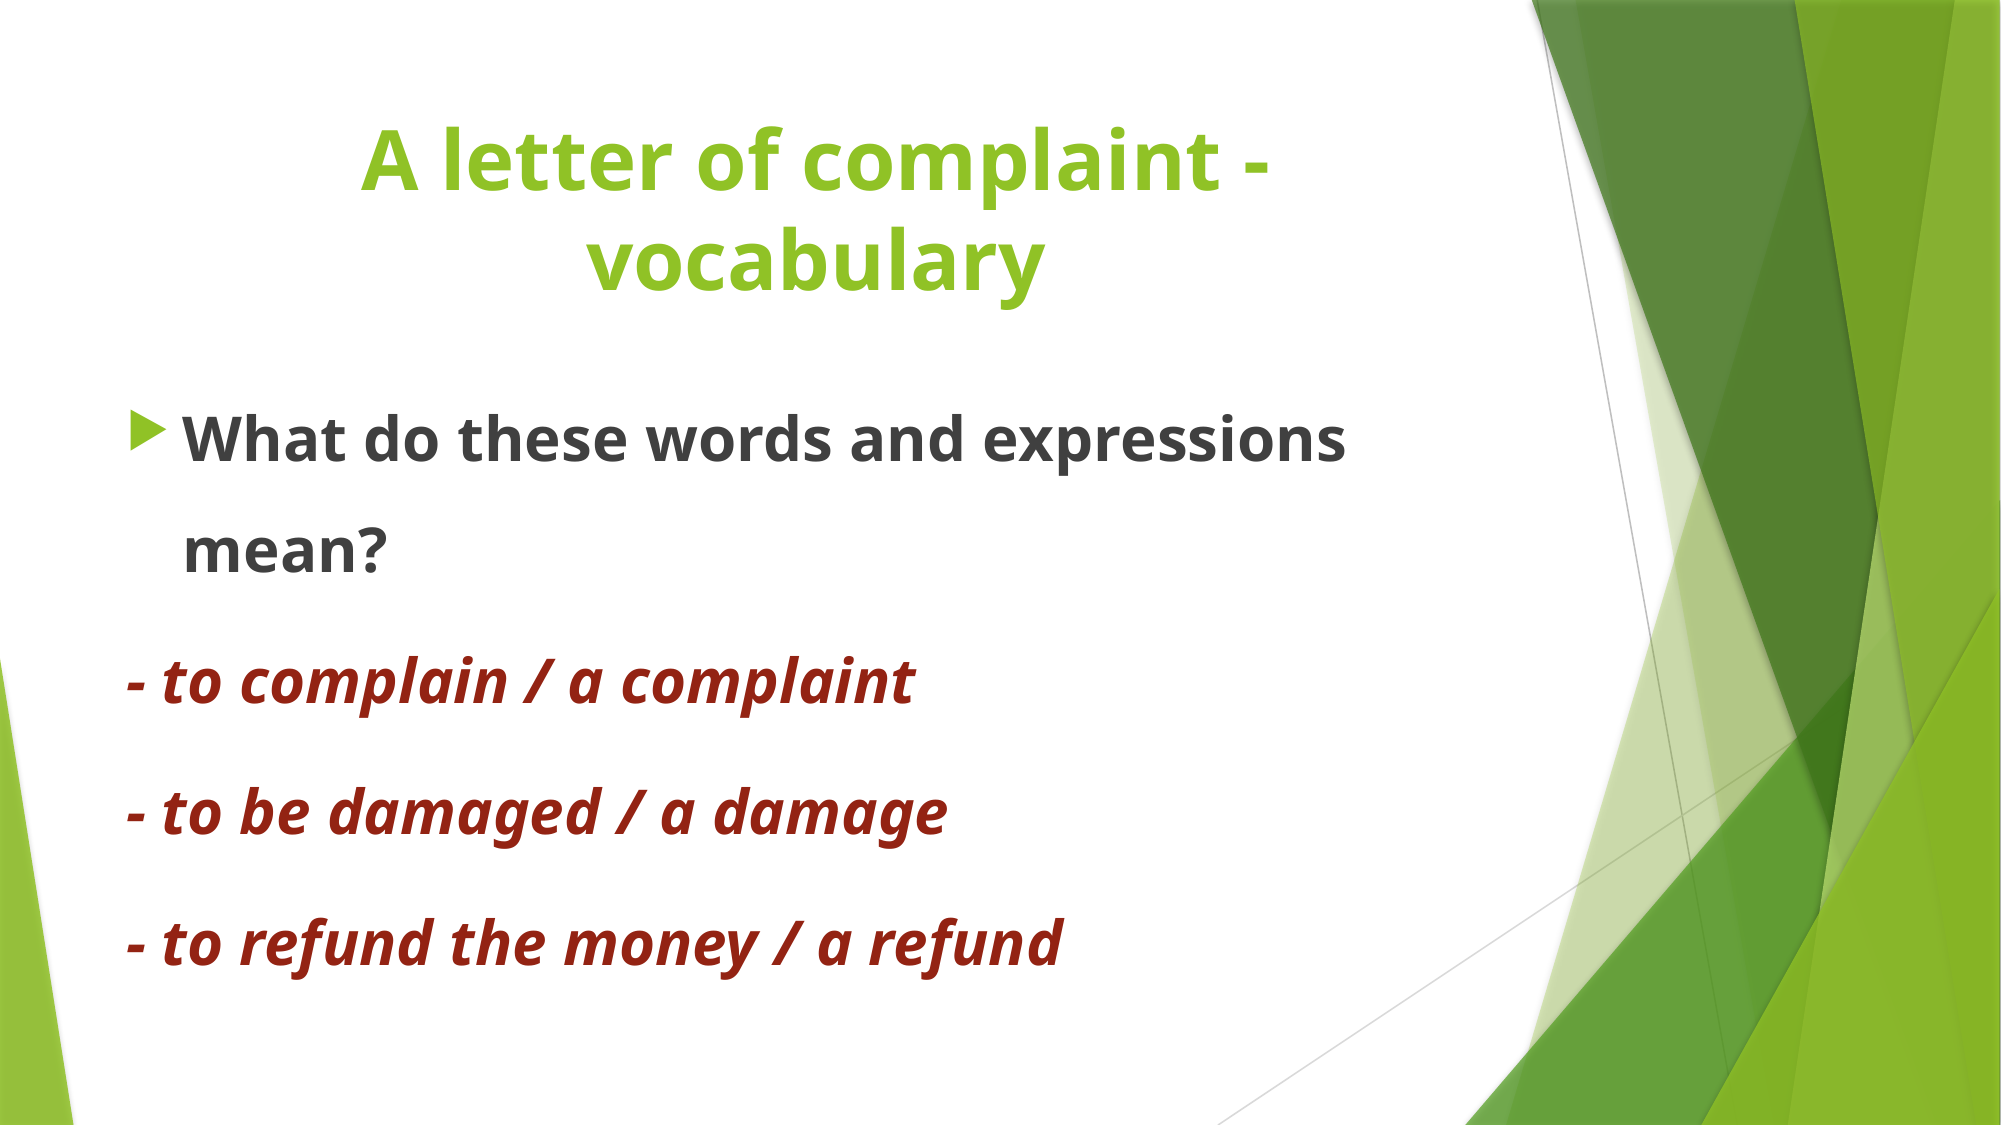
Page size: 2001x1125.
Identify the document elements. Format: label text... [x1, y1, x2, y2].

title A letter of complaint - vocabulary [111, 99, 1522, 317]
list What do these words and expressions mean? - to complain / a complaint - to be damaged / a damage - to refund the money / a refund [111, 354, 1522, 992]
